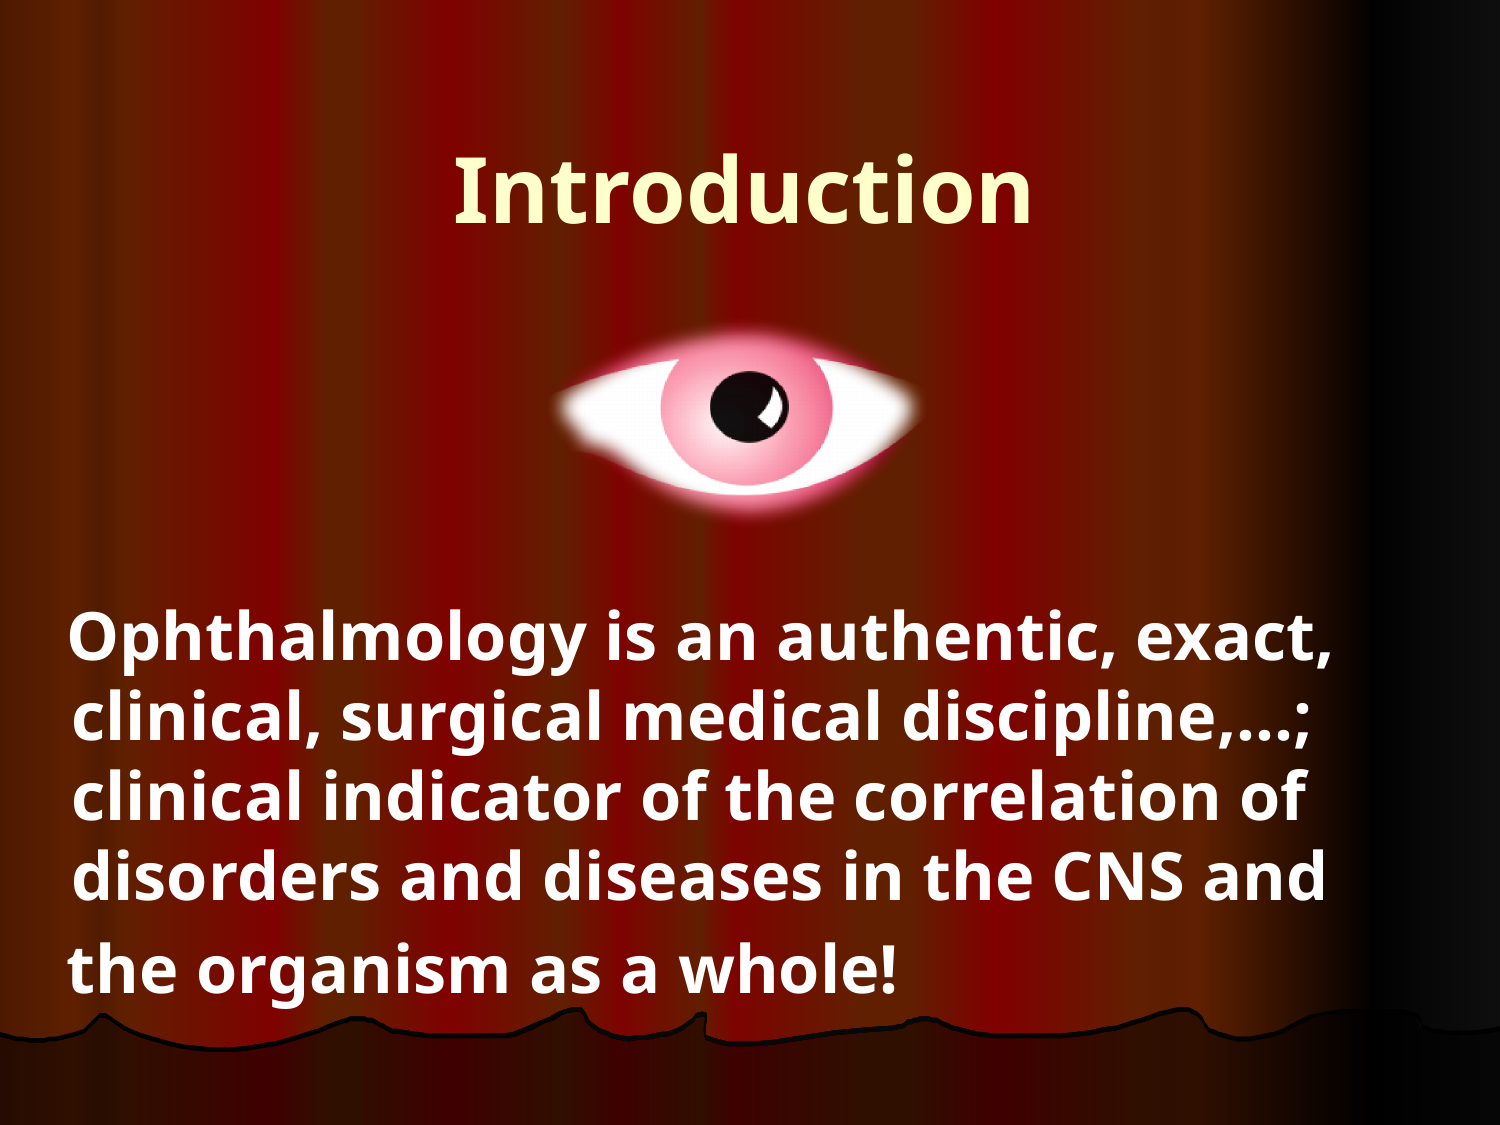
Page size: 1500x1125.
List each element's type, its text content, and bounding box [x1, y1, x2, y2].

list Ophthalmology is an authentic, exact, clinical, surgical medical discipline,…; clinical indicator of the correlation of disorders and diseases in the CNS and the organism as a whole! [0, 585, 1500, 1125]
title Introduction [70, 93, 1421, 281]
picture [501, 314, 947, 539]
